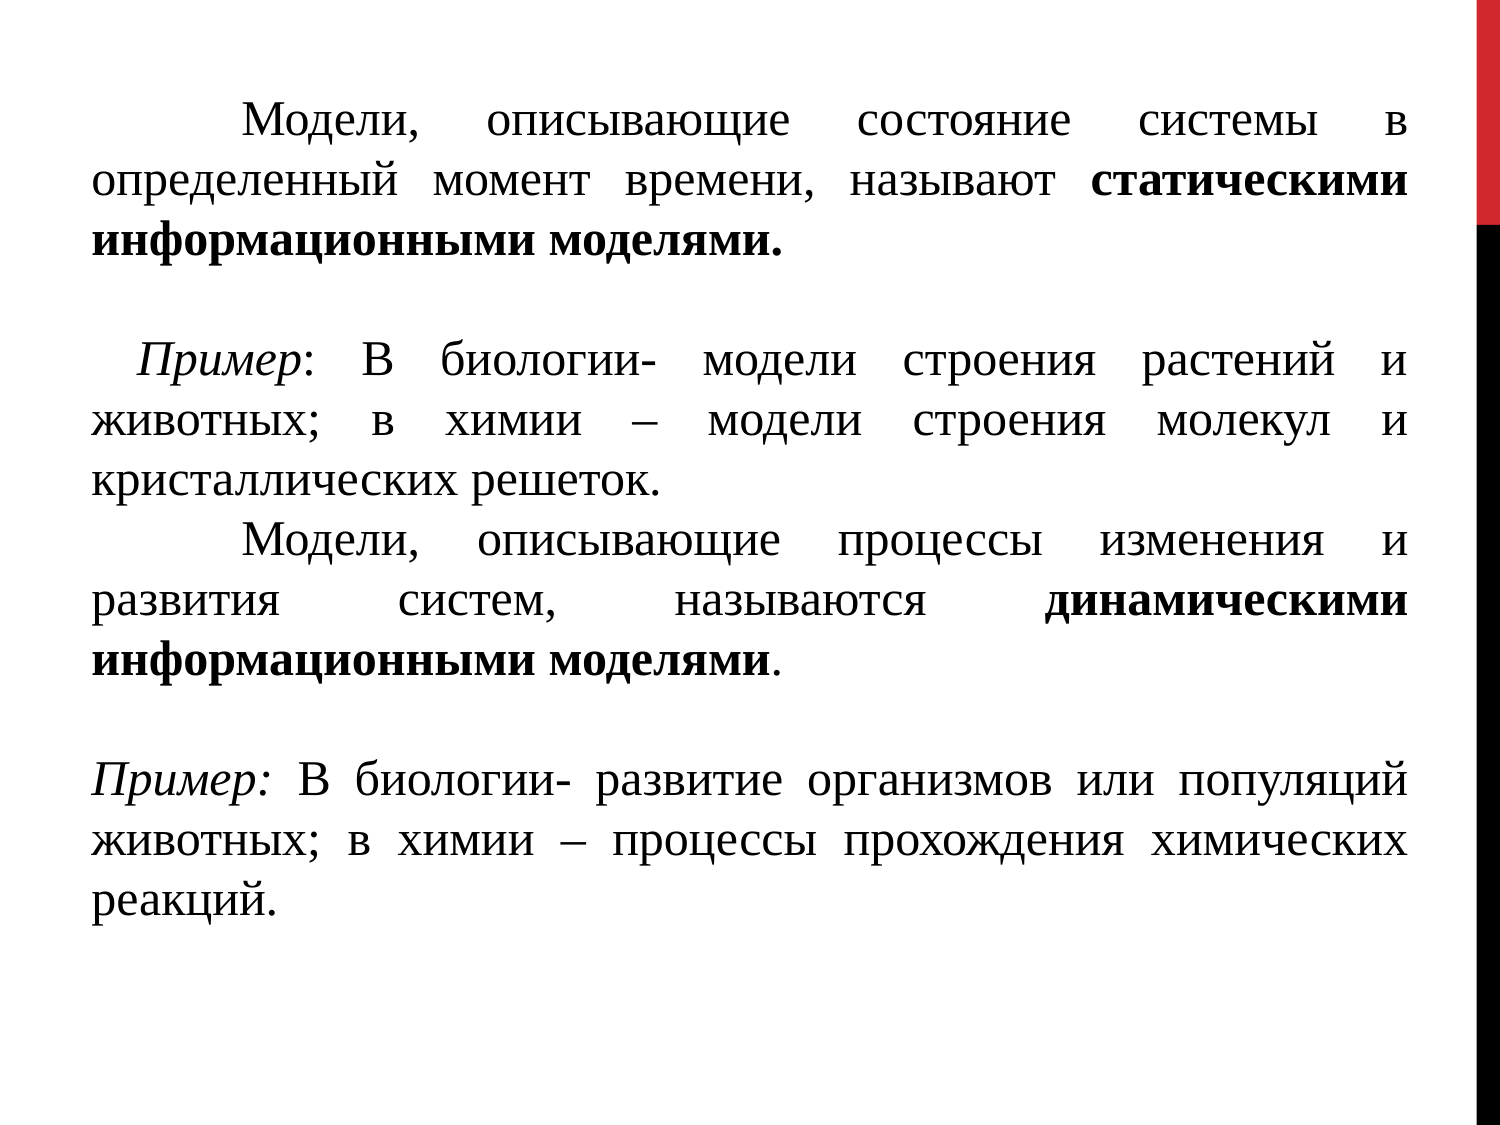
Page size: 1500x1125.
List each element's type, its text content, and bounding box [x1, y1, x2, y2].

text_box Модели, описывающие состояние системы в определенный момент времени, называют статическими информационными моделями. Пример: В биологии- модели строения растений и животных; в химии – модели строения молекул и кристаллических решеток. Модели, описывающие процессы изменения и развития систем, называются динамическими информационными моделями. Пример: В биологии- развитие организмов или популяций животных; в химии – процессы прохождения химических реакций. [76, 78, 1424, 933]
